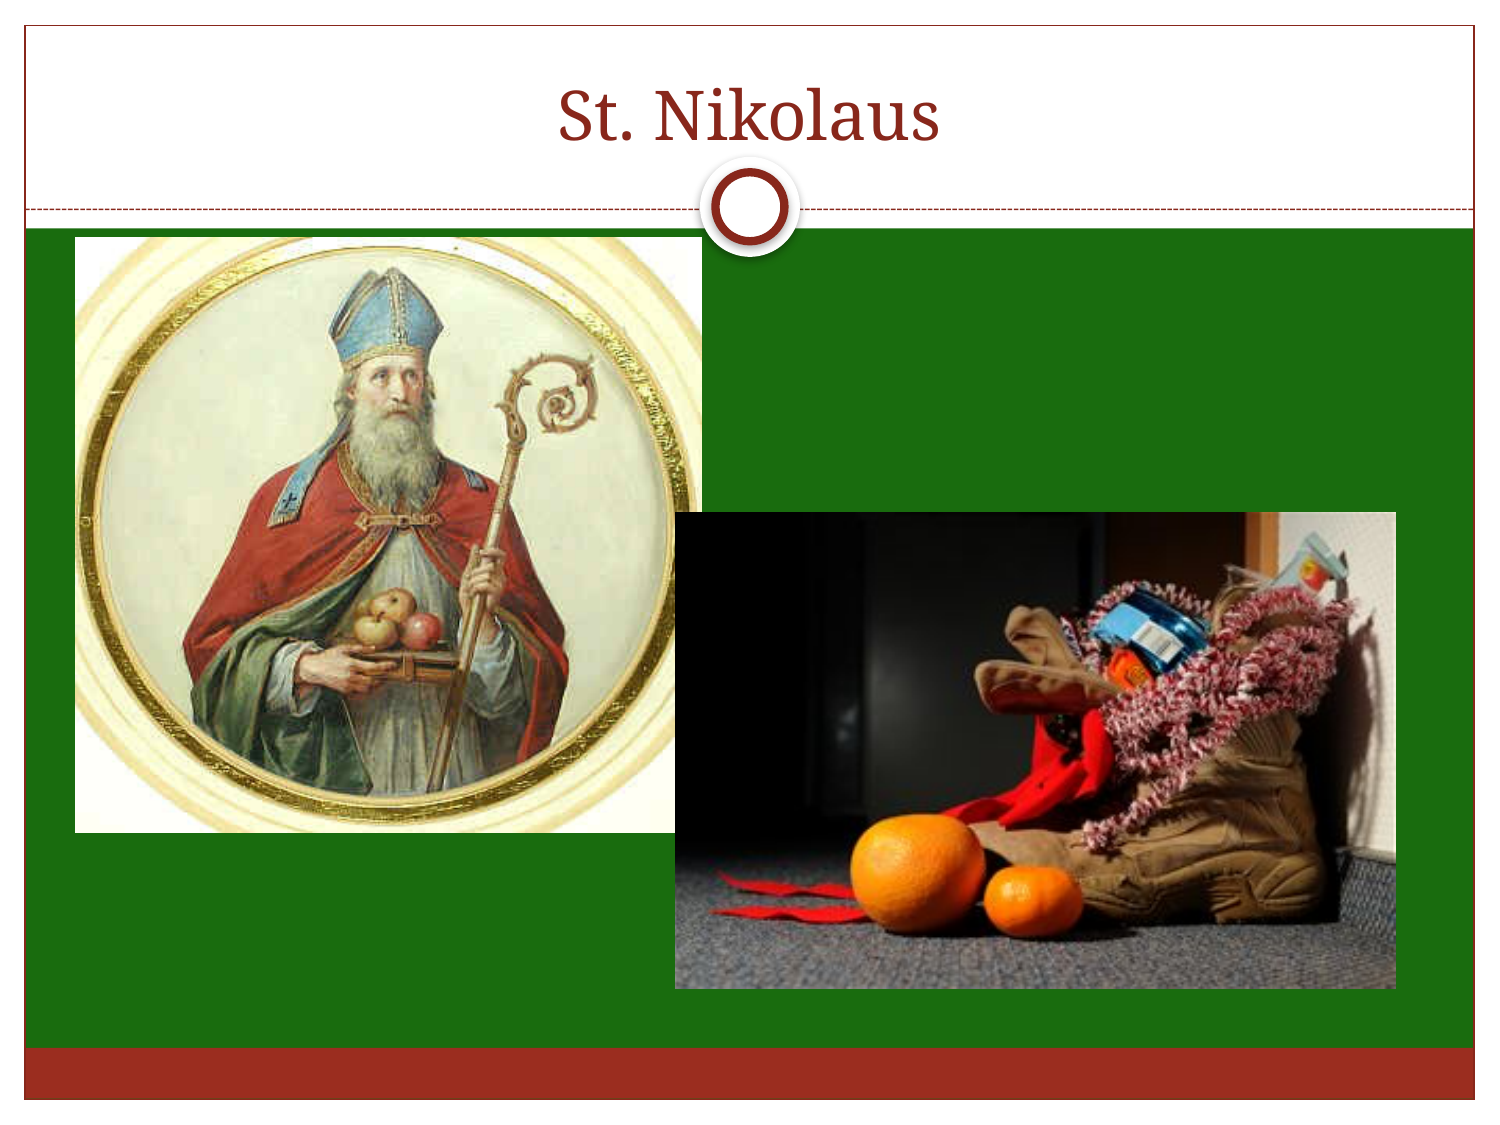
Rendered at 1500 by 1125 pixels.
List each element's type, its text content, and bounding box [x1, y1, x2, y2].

title St. Nikolaus [49, 37, 1450, 162]
picture [74, 237, 1396, 990]
